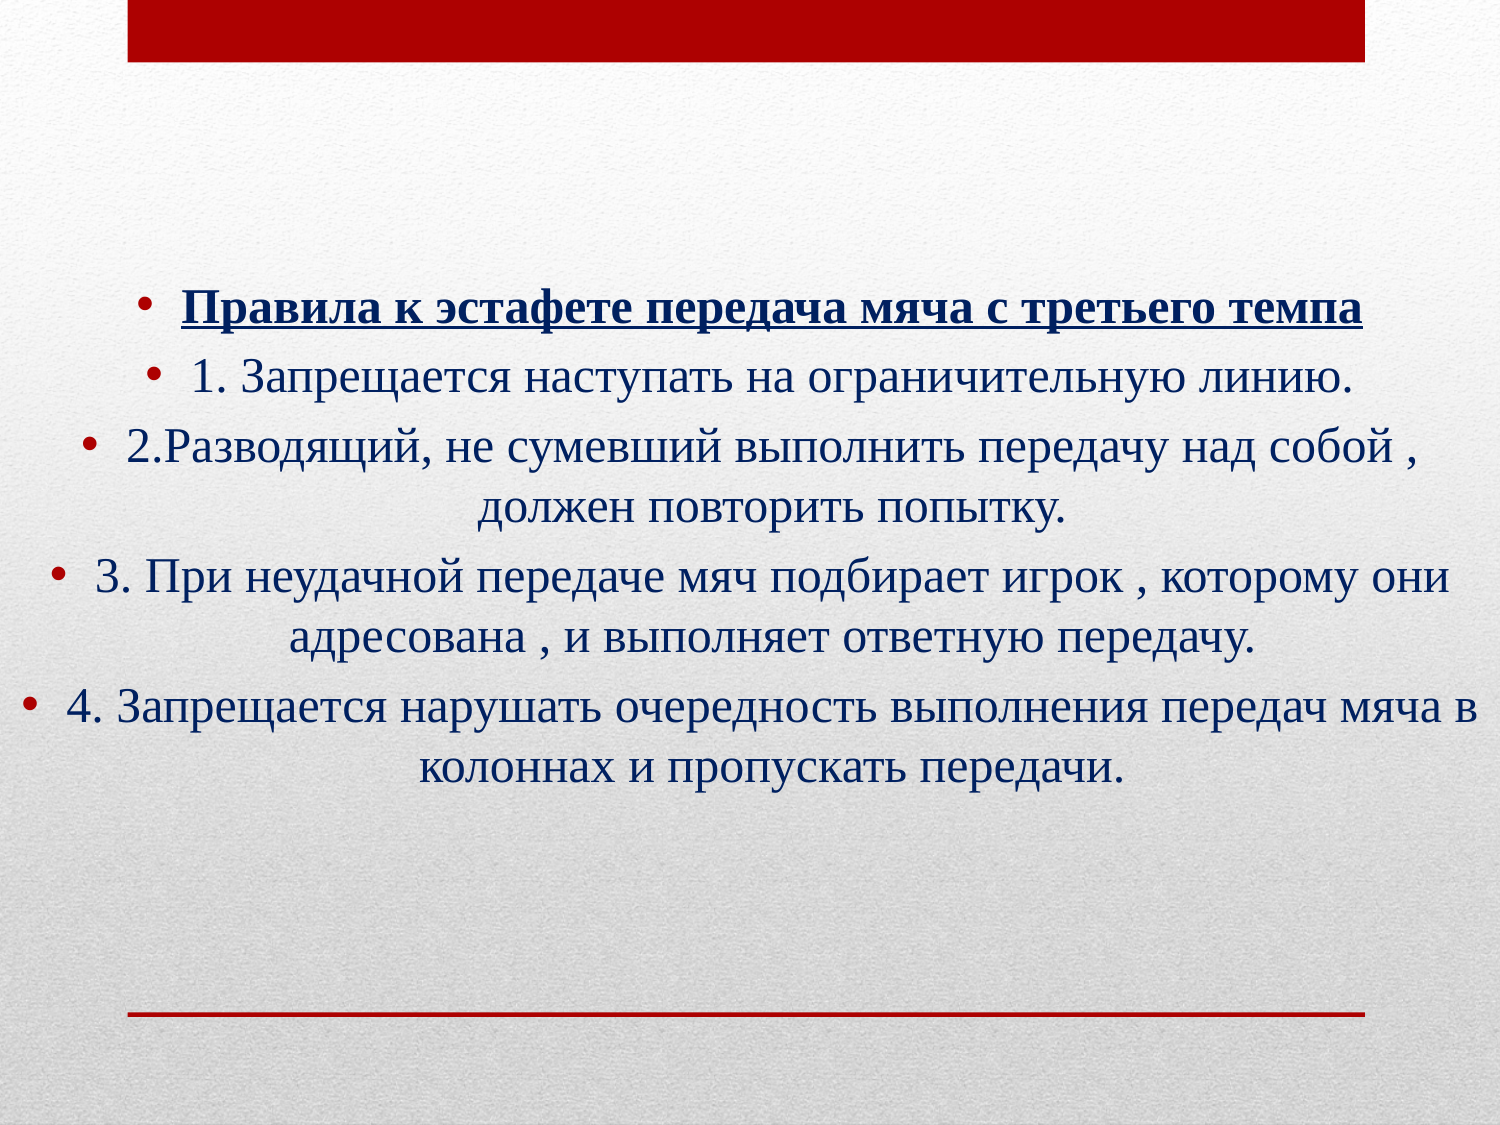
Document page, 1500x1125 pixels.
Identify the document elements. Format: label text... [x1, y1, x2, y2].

list Правила к эстафете передача мяча с третьего темпа 1. Запрещается наступать на ограничительную линию. 2.Разводящий, не сумевший выполнить передачу над собой , должен повторить попытку. 3. При неудачной передаче мяч подбирает игрок , которому они адресована , и выполняет ответную передачу. 4. Запрещается нарушать очередность выполнения передач мяча в колоннах и пропускать передачи. [0, 78, 1500, 988]
